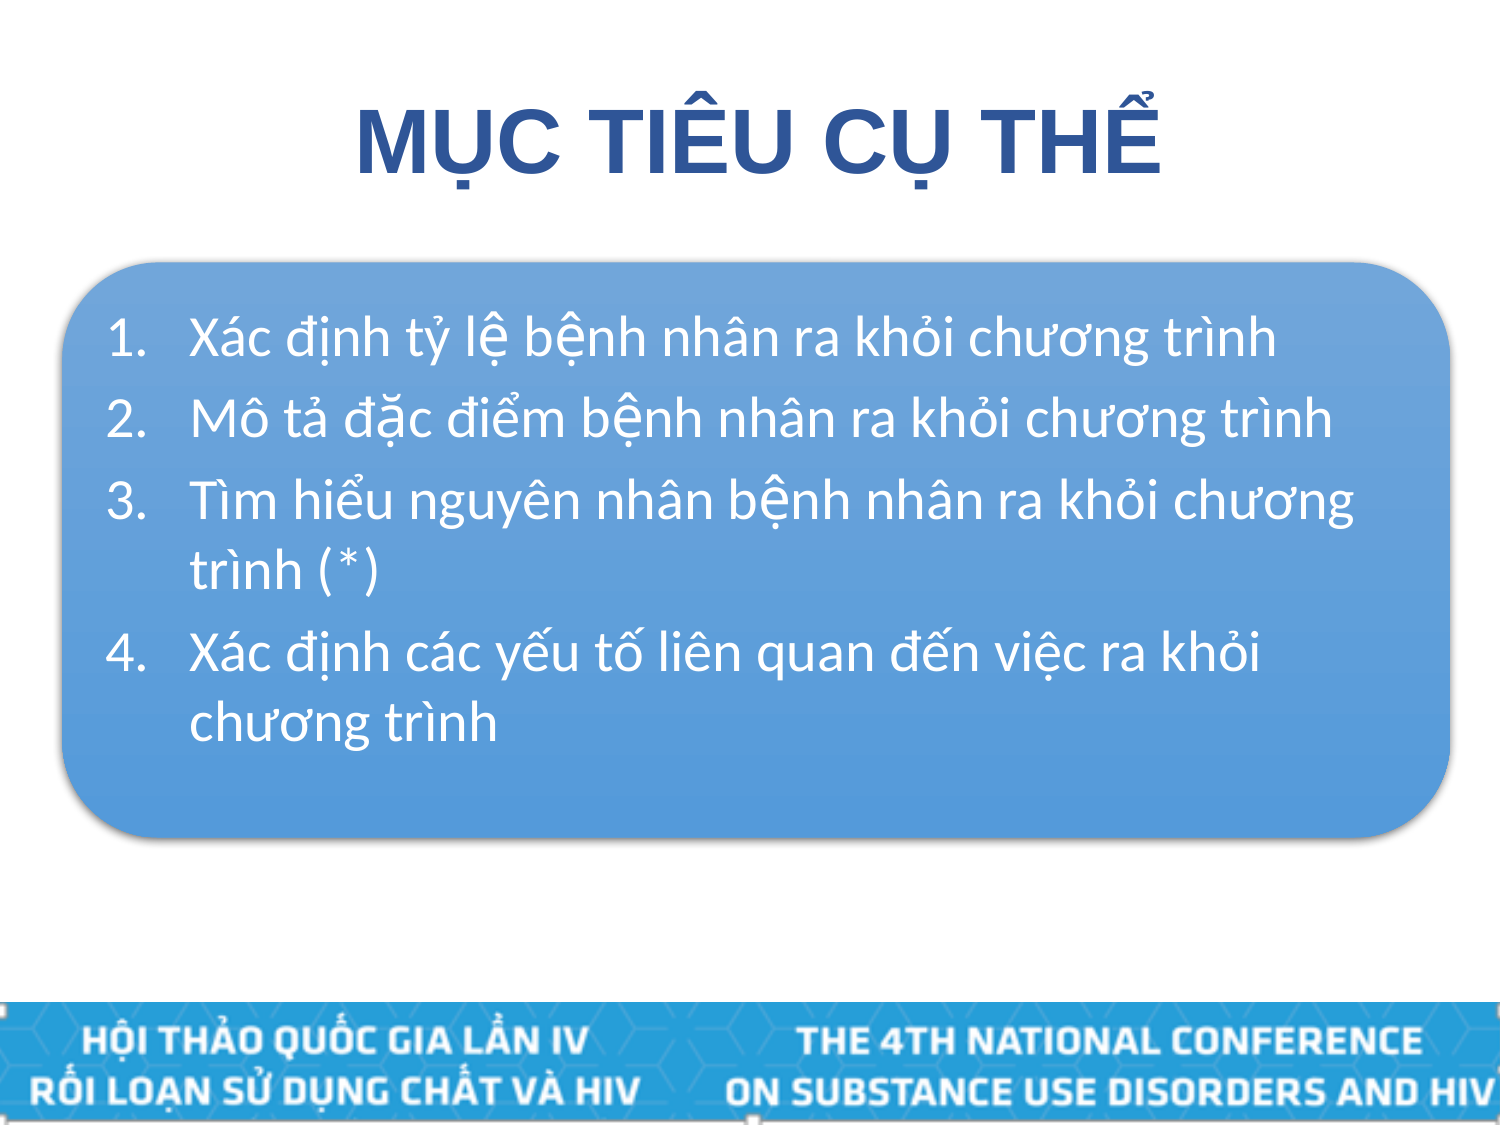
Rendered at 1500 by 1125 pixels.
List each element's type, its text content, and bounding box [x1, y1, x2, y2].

picture [0, 1002, 1500, 1125]
text_box [0, 37, 1288, 225]
text_box Xác định tỷ lệ bệnh nhân ra khỏi chương trình Mô tả đặc điểm bệnh nhân ra khỏi chương trình Tìm hiểu nguyên nhân bệnh nhân ra khỏi chương trình (*) Xác định các yếu tố liên quan đến việc ra khỏi chương trình [62, 262, 1450, 838]
text_box MỤC TIÊU CỤ THỂ [339, 74, 1180, 200]
